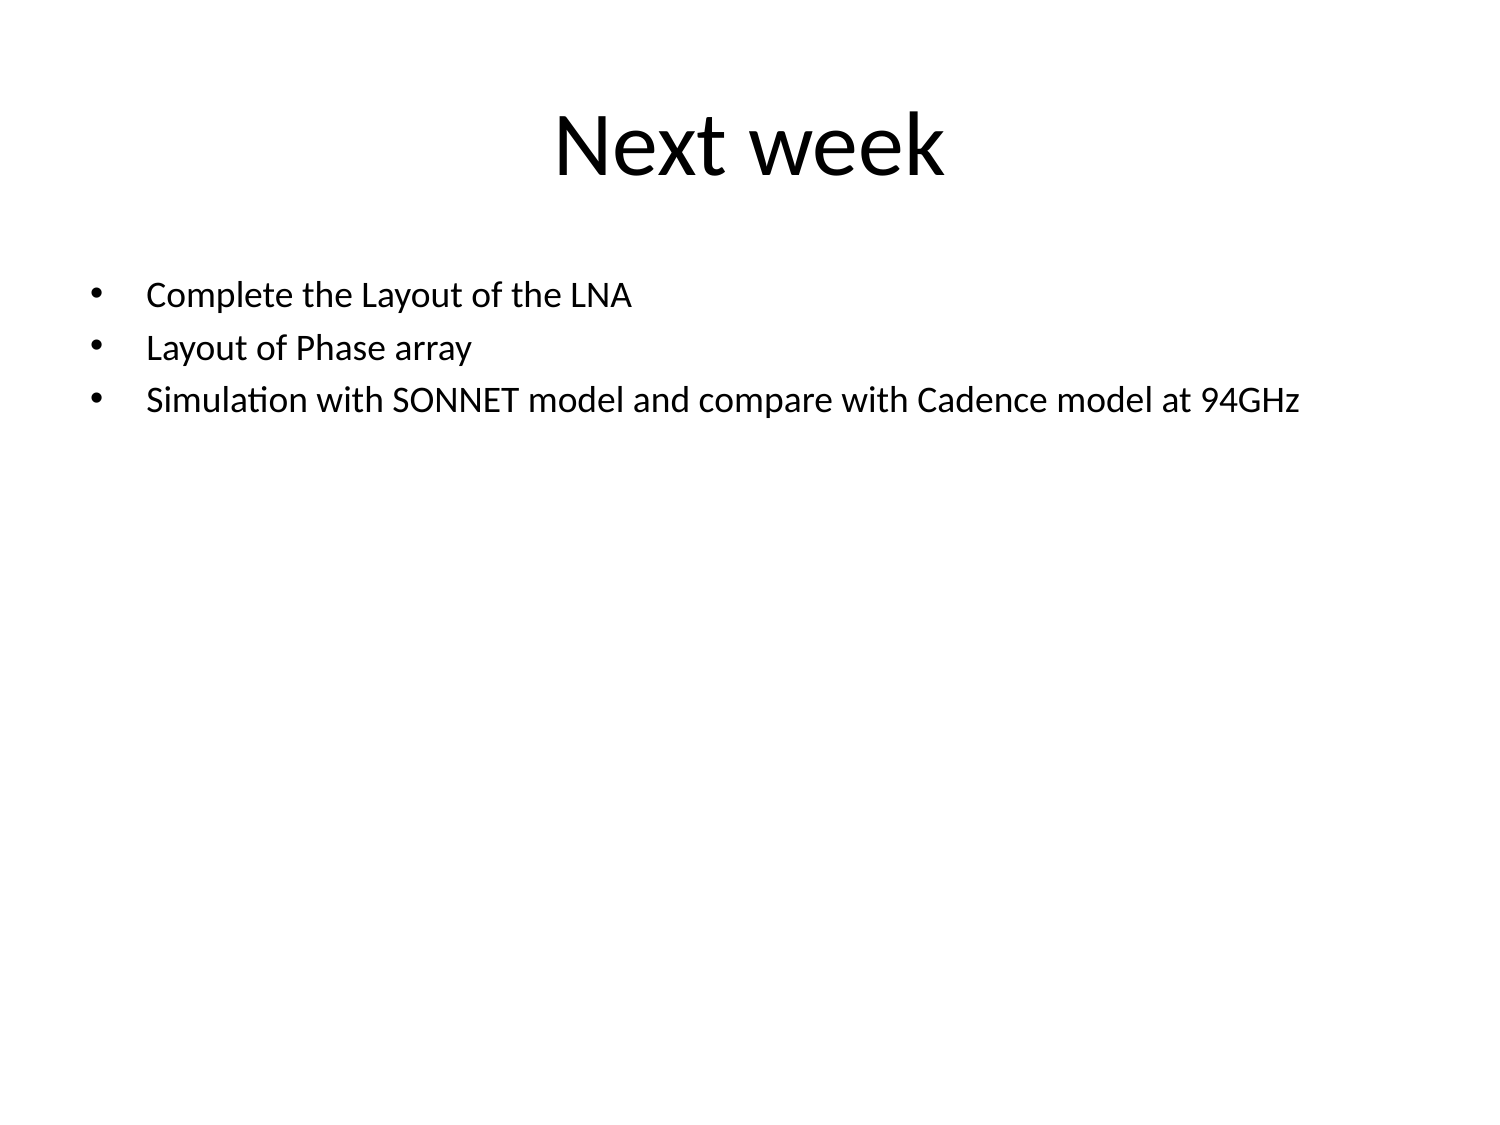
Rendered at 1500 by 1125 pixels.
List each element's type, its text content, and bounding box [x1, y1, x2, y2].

title Next week [75, 45, 1425, 233]
list Complete the Layout of the LNA Layout of Phase array Simulation with SONNET model and compare with Cadence model at 94GHz [75, 262, 1425, 1005]
